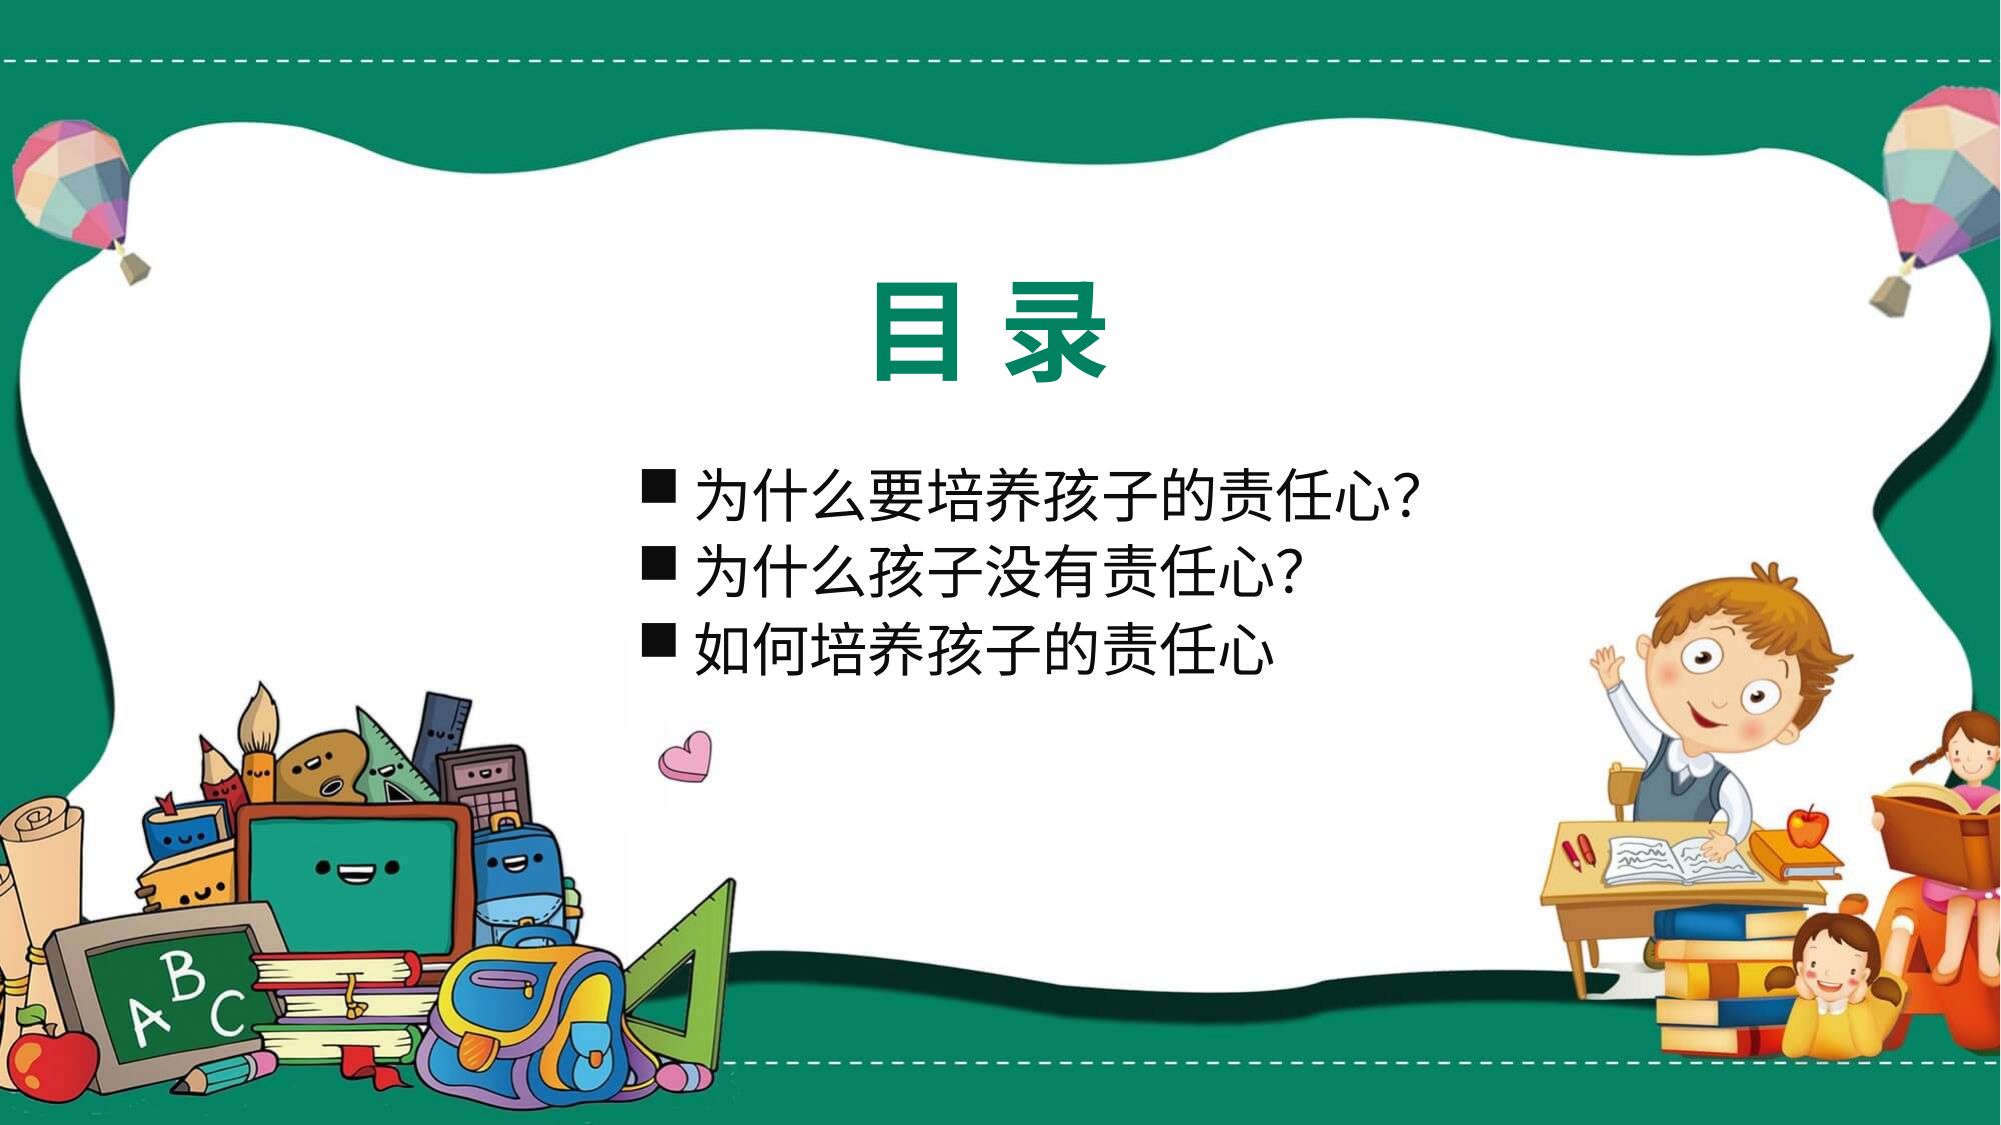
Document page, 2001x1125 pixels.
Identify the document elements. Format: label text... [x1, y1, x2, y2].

list 为什么要培养孩子的责任心？ 为什么孩子没有责任心？ 如何培养孩子的责任心 [622, 444, 2000, 1125]
title 目 录 [846, 267, 2000, 375]
picture [0, 0, 2001, 1125]
